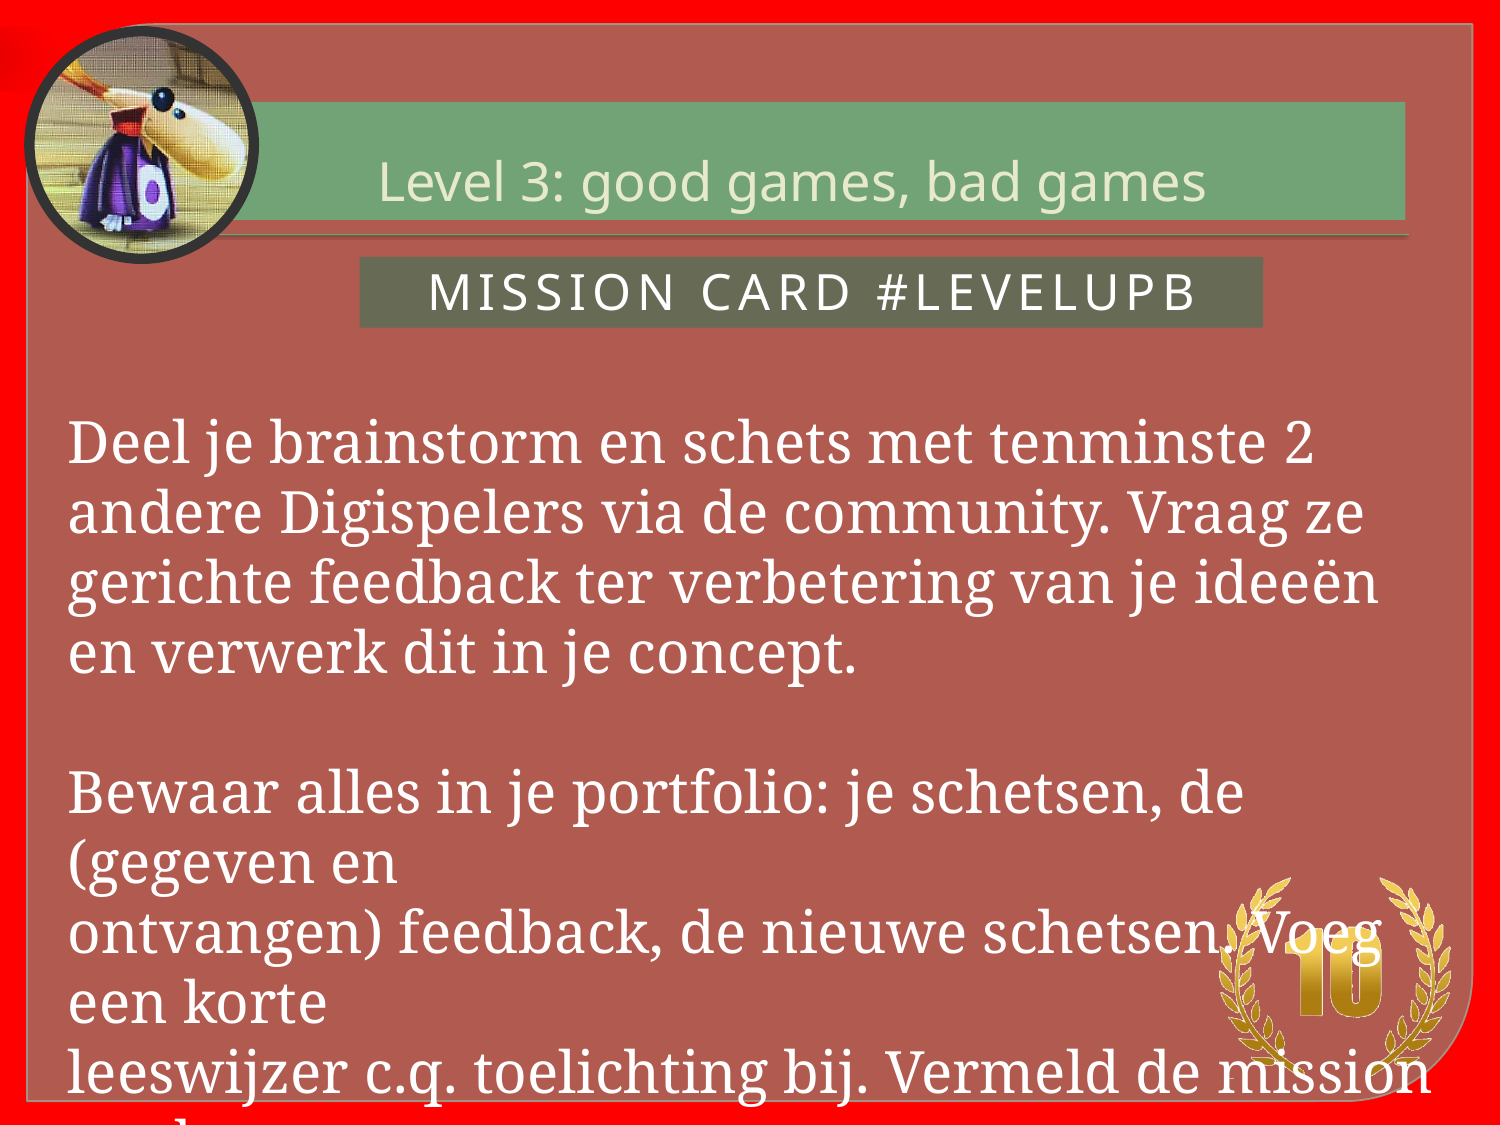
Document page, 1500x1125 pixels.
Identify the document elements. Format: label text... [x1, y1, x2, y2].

picture [1216, 869, 1453, 1079]
text_box Deel je brainstorm en schets met tenminste 2 andere Digispelers via de community. Vraag ze gerichte feedback ter verbetering van je ideeën en verwerk dit in je concept. Bewaar alles in je portfolio: je schetsen, de (gegeven en ontvangen) feedback, de nieuwe schetsen. Voeg een korte leeswijzer c.q. toelichting bij. Vermeld de mission card. [53, 327, 1471, 1125]
title Level 3: good games, bad games [260, 101, 1406, 220]
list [29, 31, 255, 260]
text_box Mission card #LevelUpB [359, 256, 1264, 327]
